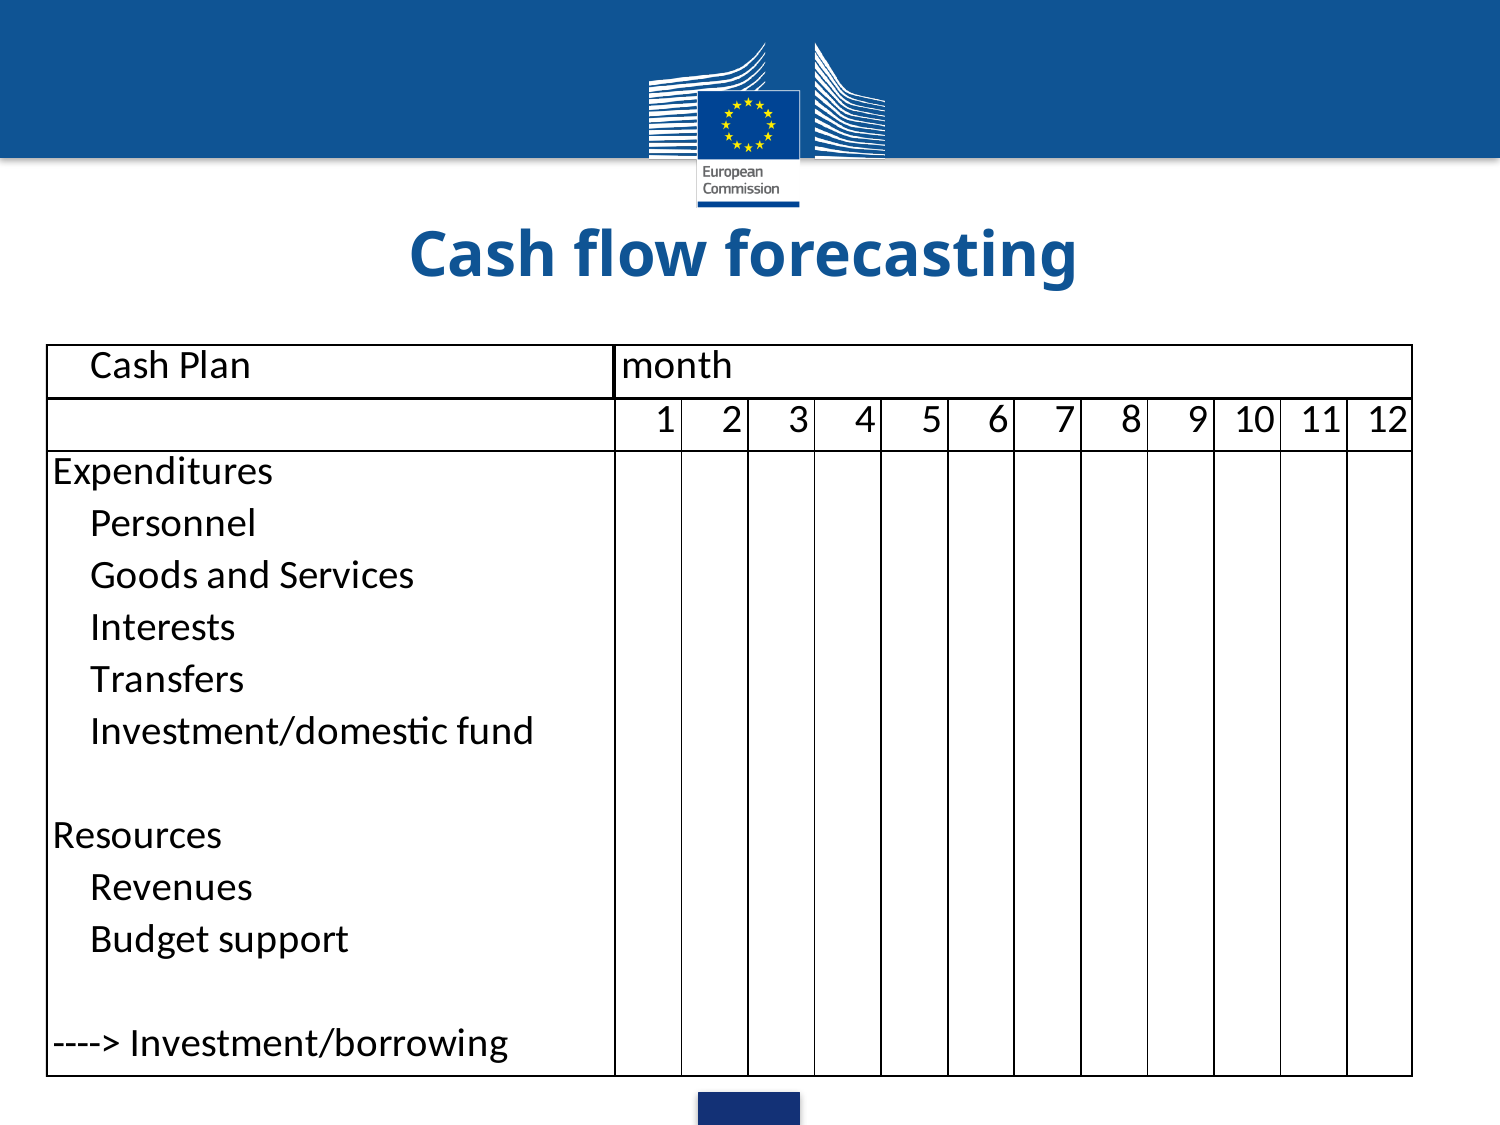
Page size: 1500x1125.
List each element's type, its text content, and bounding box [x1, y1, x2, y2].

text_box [45, 344, 1415, 1079]
picture [649, 42, 885, 174]
title Cash flow forecasting [76, 174, 1428, 329]
